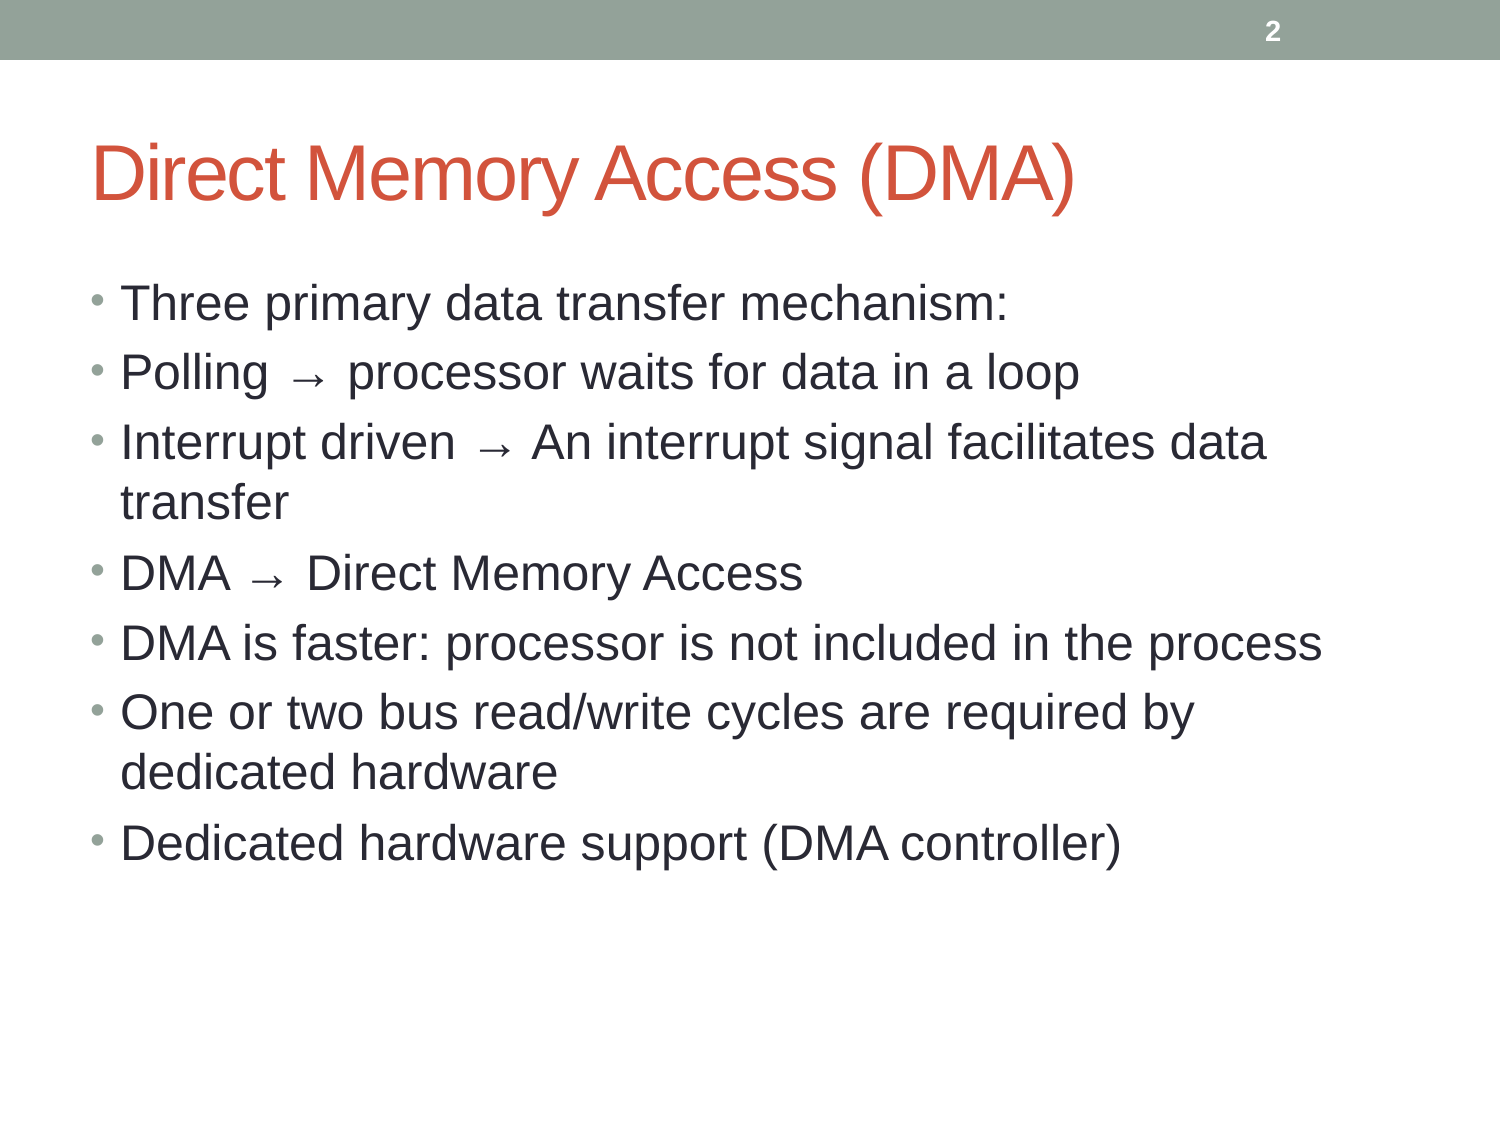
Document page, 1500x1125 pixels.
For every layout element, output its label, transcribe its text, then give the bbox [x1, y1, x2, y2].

list Three primary data transfer mechanism: Polling → processor waits for data in a loop Interrupt driven → An interrupt signal facilitates data transfer DMA → Direct Memory Access DMA is faster: processor is not included in the process One or two bus read/write cycles are required by dedicated hardware Dedicated hardware support (DMA controller) [75, 262, 1425, 1063]
slide_number 2 [1250, 3, 1425, 57]
title Direct Memory Access (DMA) [75, 87, 1425, 250]
